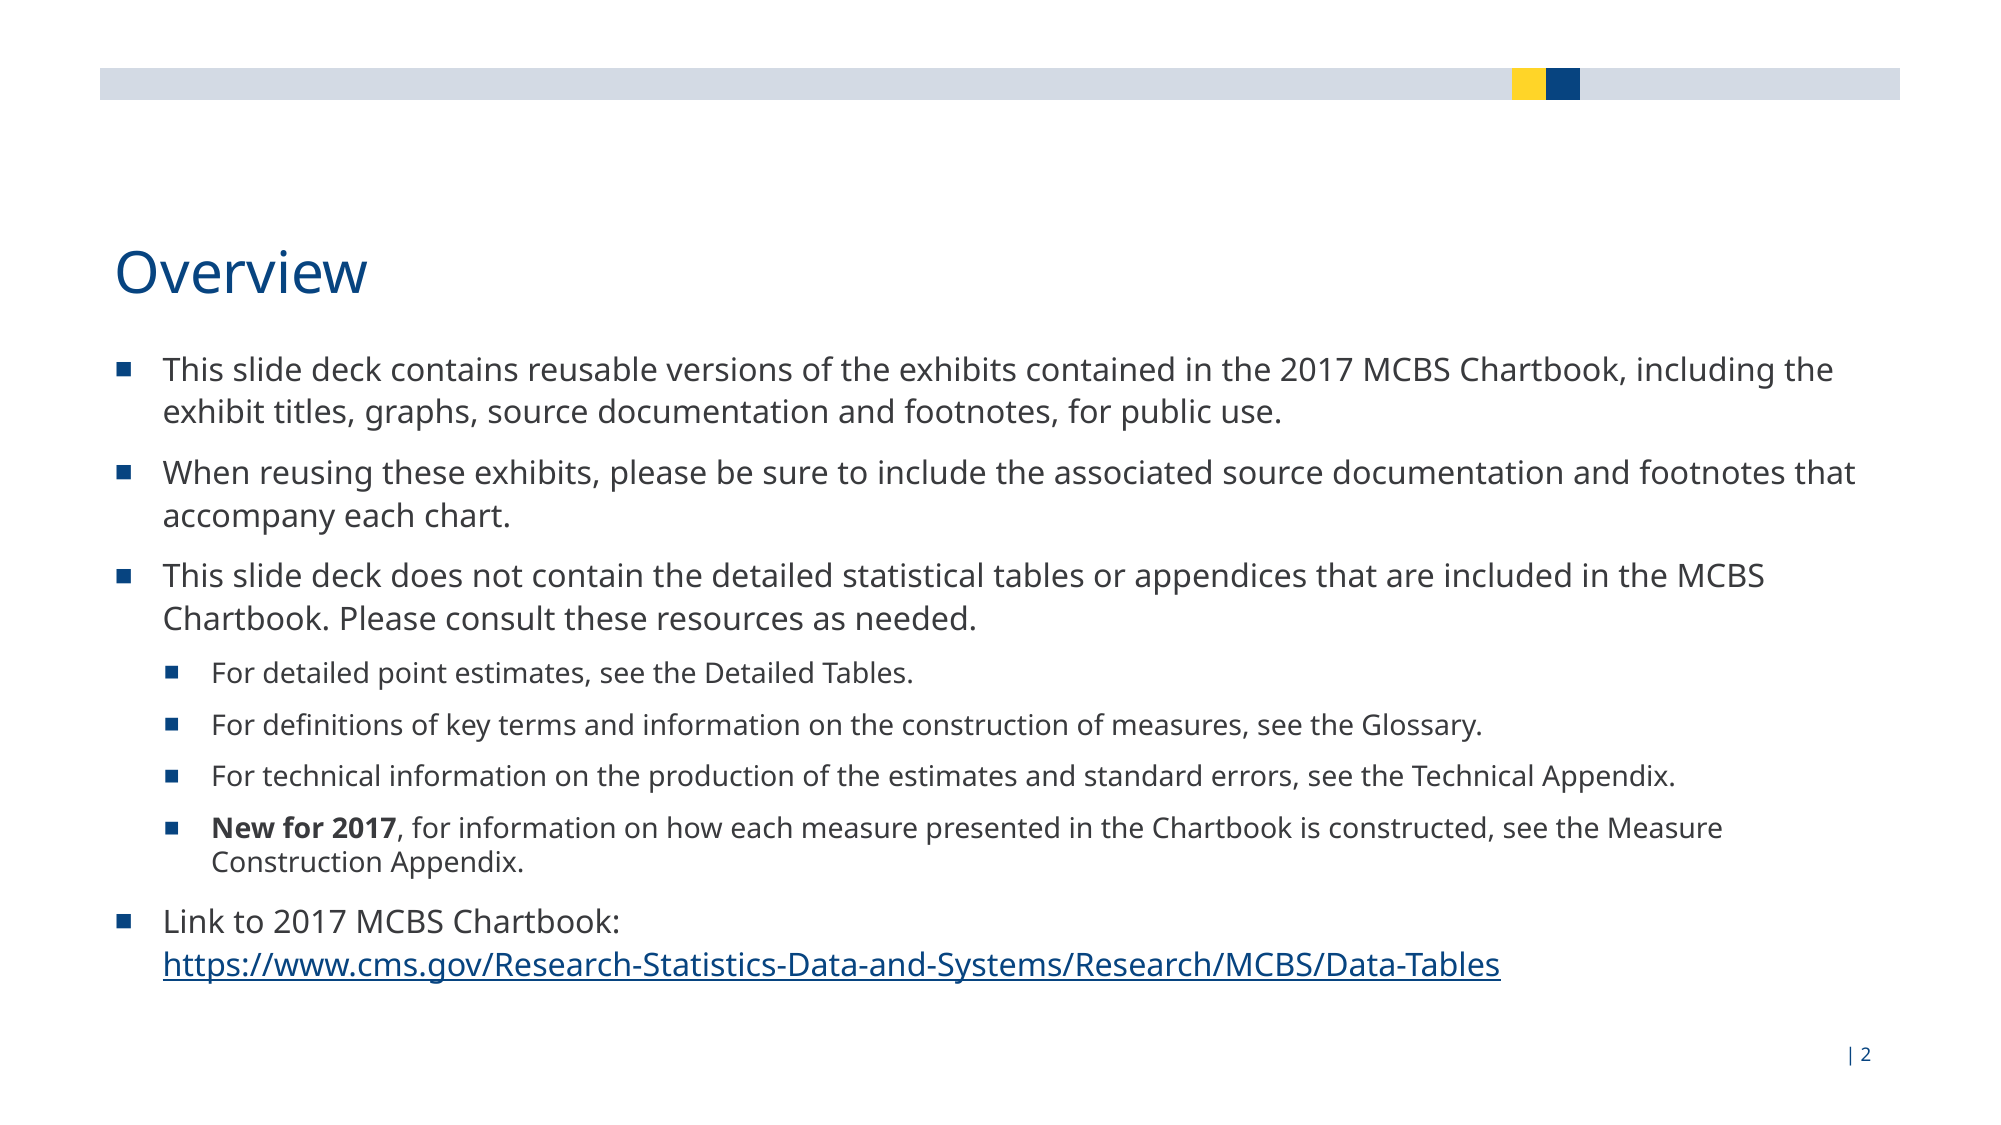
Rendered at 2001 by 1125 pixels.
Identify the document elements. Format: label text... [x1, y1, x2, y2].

list This slide deck contains reusable versions of the exhibits contained in the 2017 MCBS Chartbook, including the exhibit titles, graphs, source documentation and footnotes, for public use. When reusing these exhibits, please be sure to include the associated source documentation and footnotes that accompany each chart. This slide deck does not contain the detailed statistical tables or appendices that are included in the MCBS Chartbook. Please consult these resources as needed. For detailed point estimates, see the Detailed Tables. For definitions of key terms and information on the construction of measures, see the Glossary. For technical information on the production of the estimates and standard errors, see the Technical Appendix. New for 2017, for information on how each measure presented in the Chartbook is constructed, see the Measure Construction Appendix. Link to 2017 MCBS Chartbook: https://www.cms.gov/Research-Statistics-Data-and-Systems/Research/MCBS/Data-Tables [99, 337, 1900, 1000]
title Overview [99, 125, 1900, 320]
